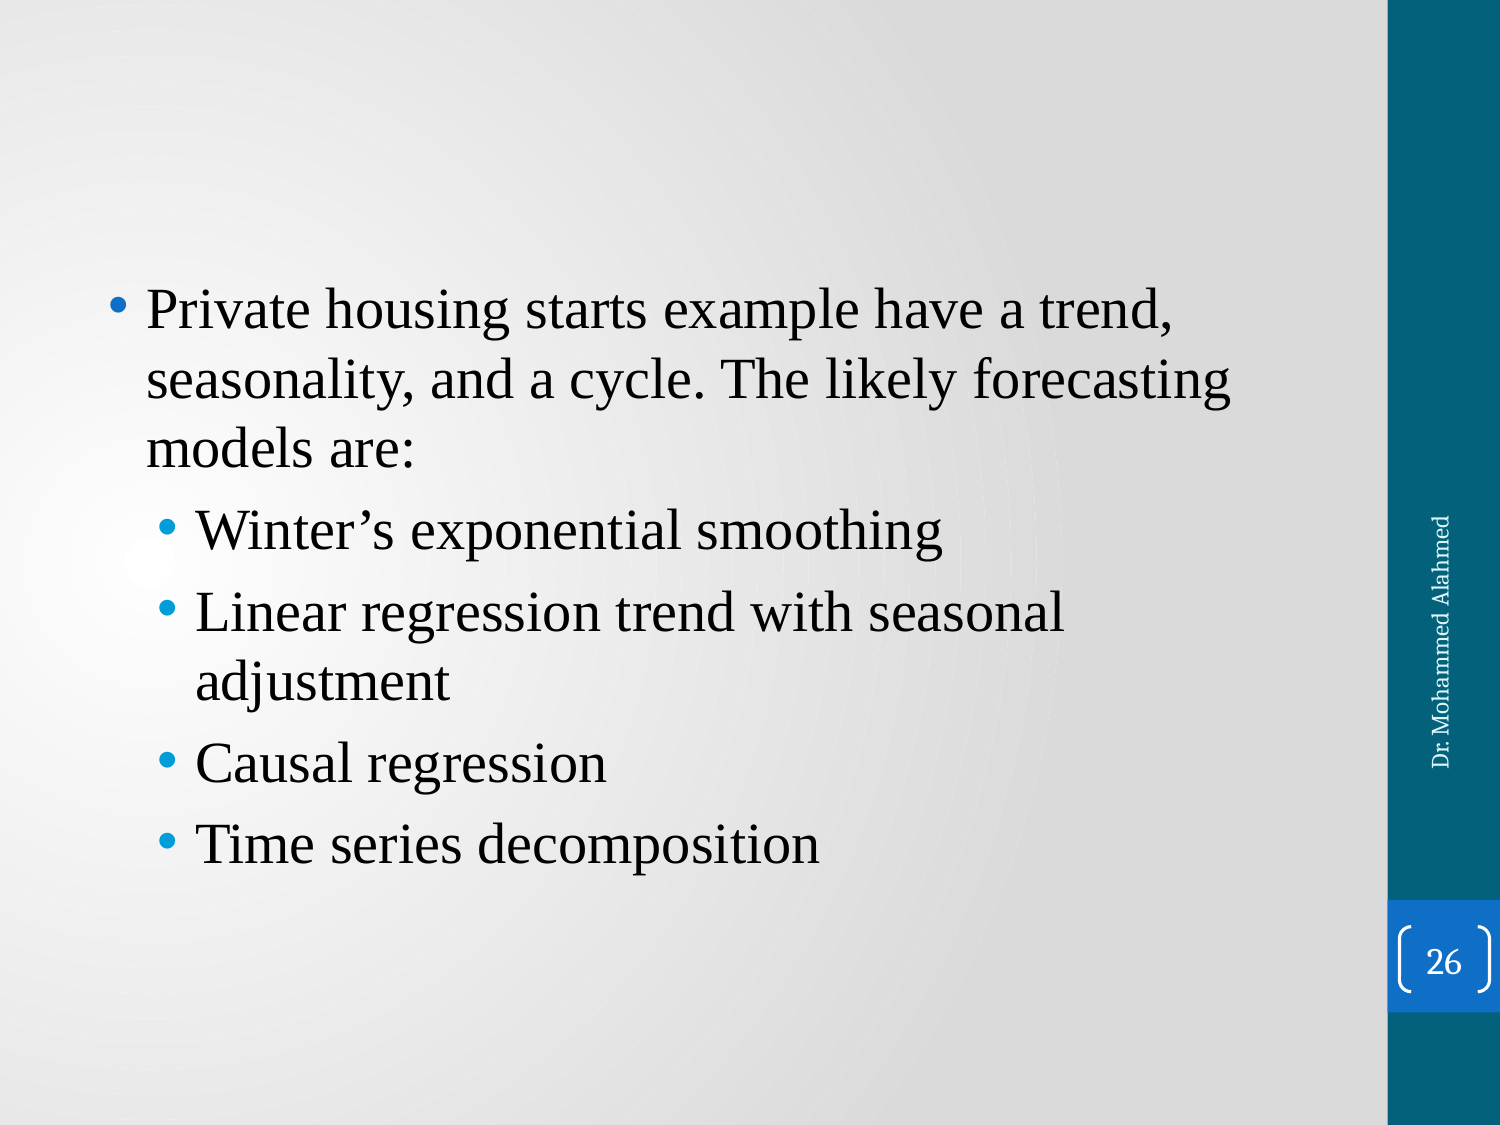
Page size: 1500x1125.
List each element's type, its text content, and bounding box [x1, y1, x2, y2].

footer Dr. Mohammed Alahmed [1408, 500, 1469, 889]
list Private housing starts example have a trend, seasonality, and a cycle. The likely forecasting models are: Winter’s exponential smoothing Linear regression trend with seasonal adjustment Causal regression Time series decomposition [75, 262, 1325, 1050]
slide_number 26 [1397, 925, 1492, 994]
